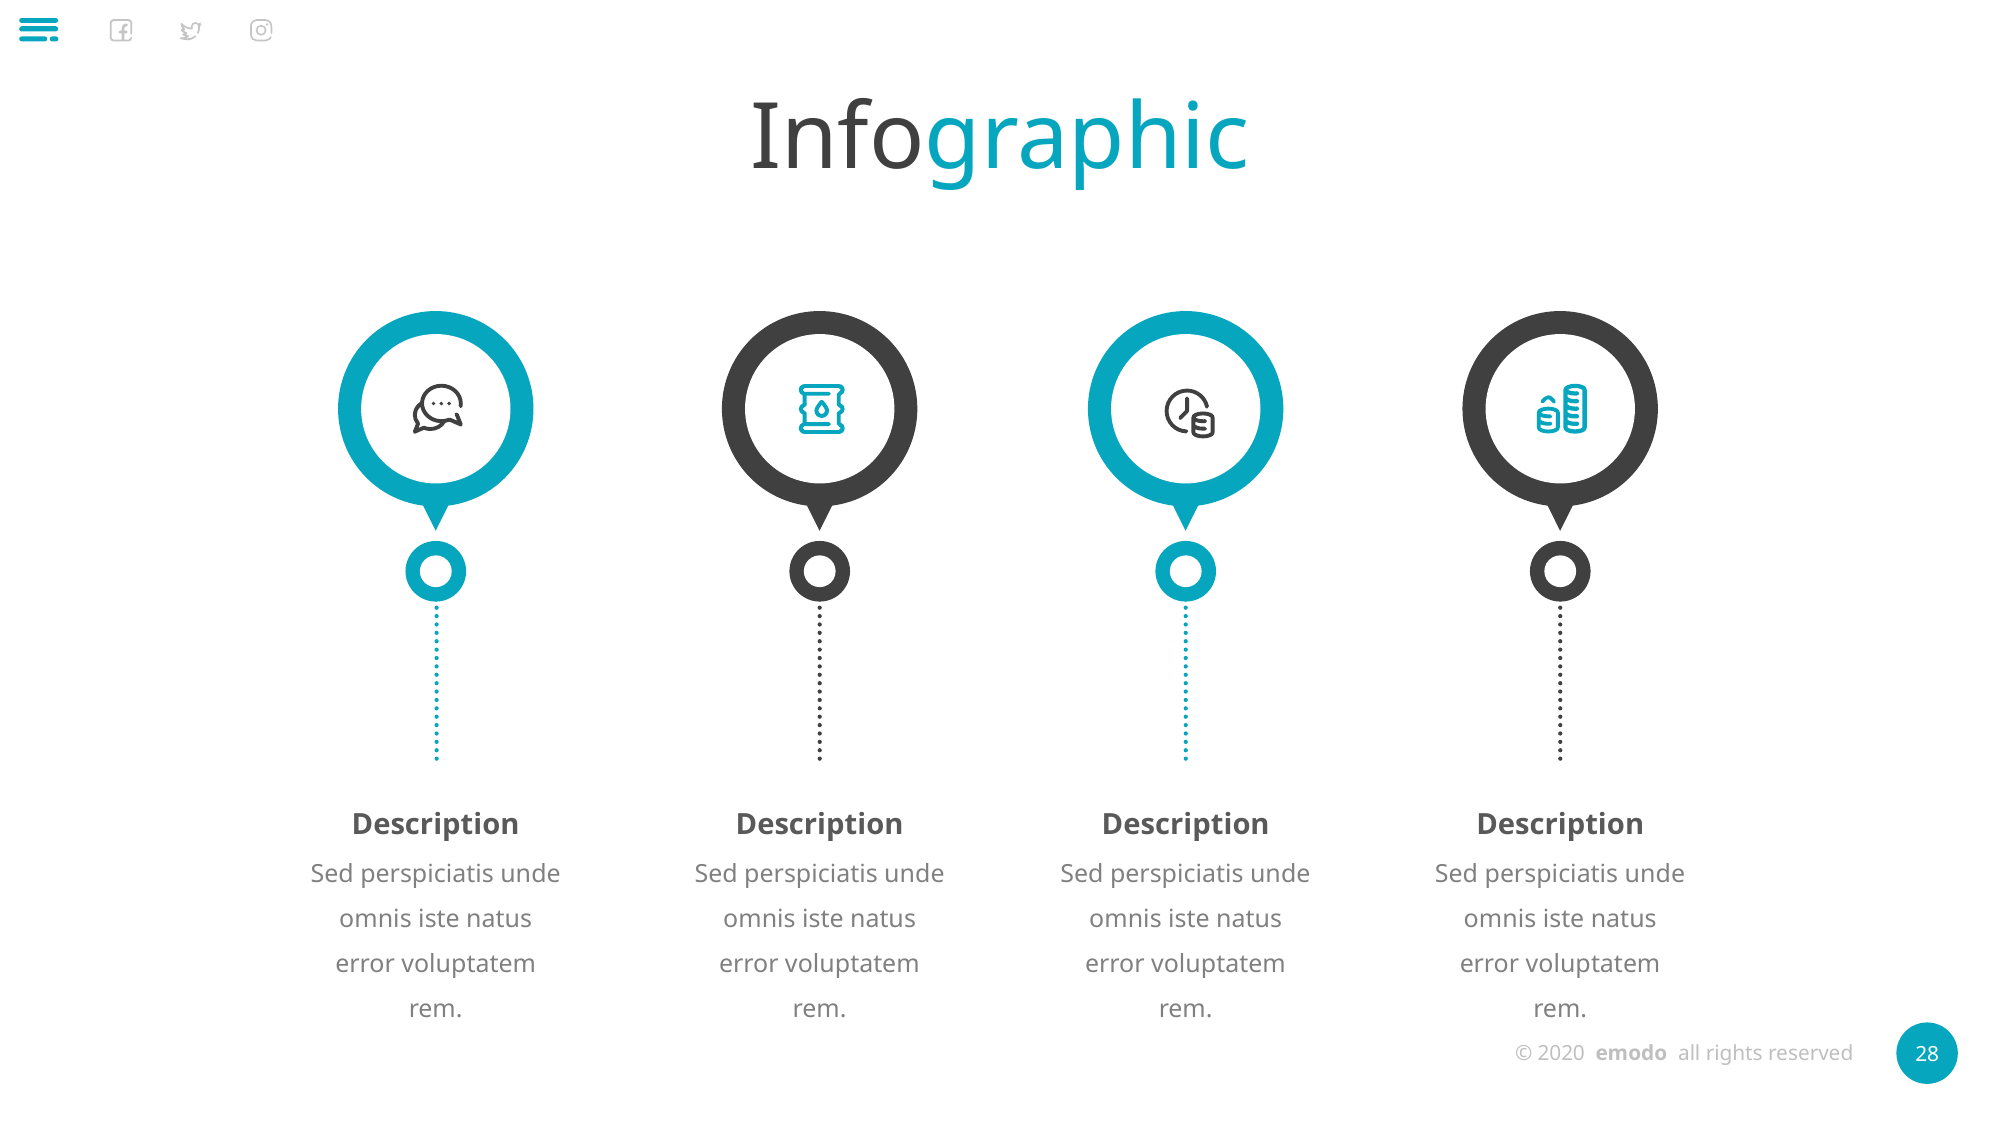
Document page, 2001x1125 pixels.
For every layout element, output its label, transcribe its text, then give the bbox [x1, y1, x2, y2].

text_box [1523, 1022, 1958, 1084]
text_box [1087, 311, 1284, 531]
text_box [1529, 540, 1591, 602]
text_box [1169, 555, 1202, 588]
text_box [1485, 334, 1635, 484]
text_box Description [735, 787, 904, 840]
text_box Infographic [691, 76, 1309, 187]
text_box [1536, 406, 1560, 434]
text_box Sed perspiciatis unde omnis iste natus error voluptatem rem. [1430, 842, 1690, 1023]
text_box Description [351, 787, 520, 840]
text_box [412, 383, 463, 434]
text_box Sed perspiciatis unde omnis iste natus error voluptatem rem. [306, 842, 566, 1023]
text_box [1563, 383, 1587, 434]
text_box Sed perspiciatis unde omnis iste natus error voluptatem rem. [1056, 842, 1316, 1023]
text_box Sed perspiciatis unde omnis iste natus error voluptatem rem. [690, 842, 950, 1023]
text_box [789, 540, 851, 602]
text_box [1191, 411, 1215, 439]
text_box [721, 311, 918, 531]
text_box [419, 555, 452, 588]
text_box [361, 334, 511, 484]
text_box [803, 555, 836, 588]
text_box [1544, 555, 1577, 588]
text_box [745, 334, 895, 484]
text_box Description [1101, 787, 1270, 840]
text_box [1164, 388, 1209, 434]
text_box [1111, 334, 1261, 484]
text_box [798, 384, 845, 434]
text_box Description [1476, 787, 1645, 840]
text_box [1155, 540, 1217, 602]
text_box [1541, 395, 1556, 404]
text_box [405, 540, 467, 602]
text_box [1462, 311, 1658, 531]
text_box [19, 17, 273, 42]
text_box [338, 311, 534, 531]
